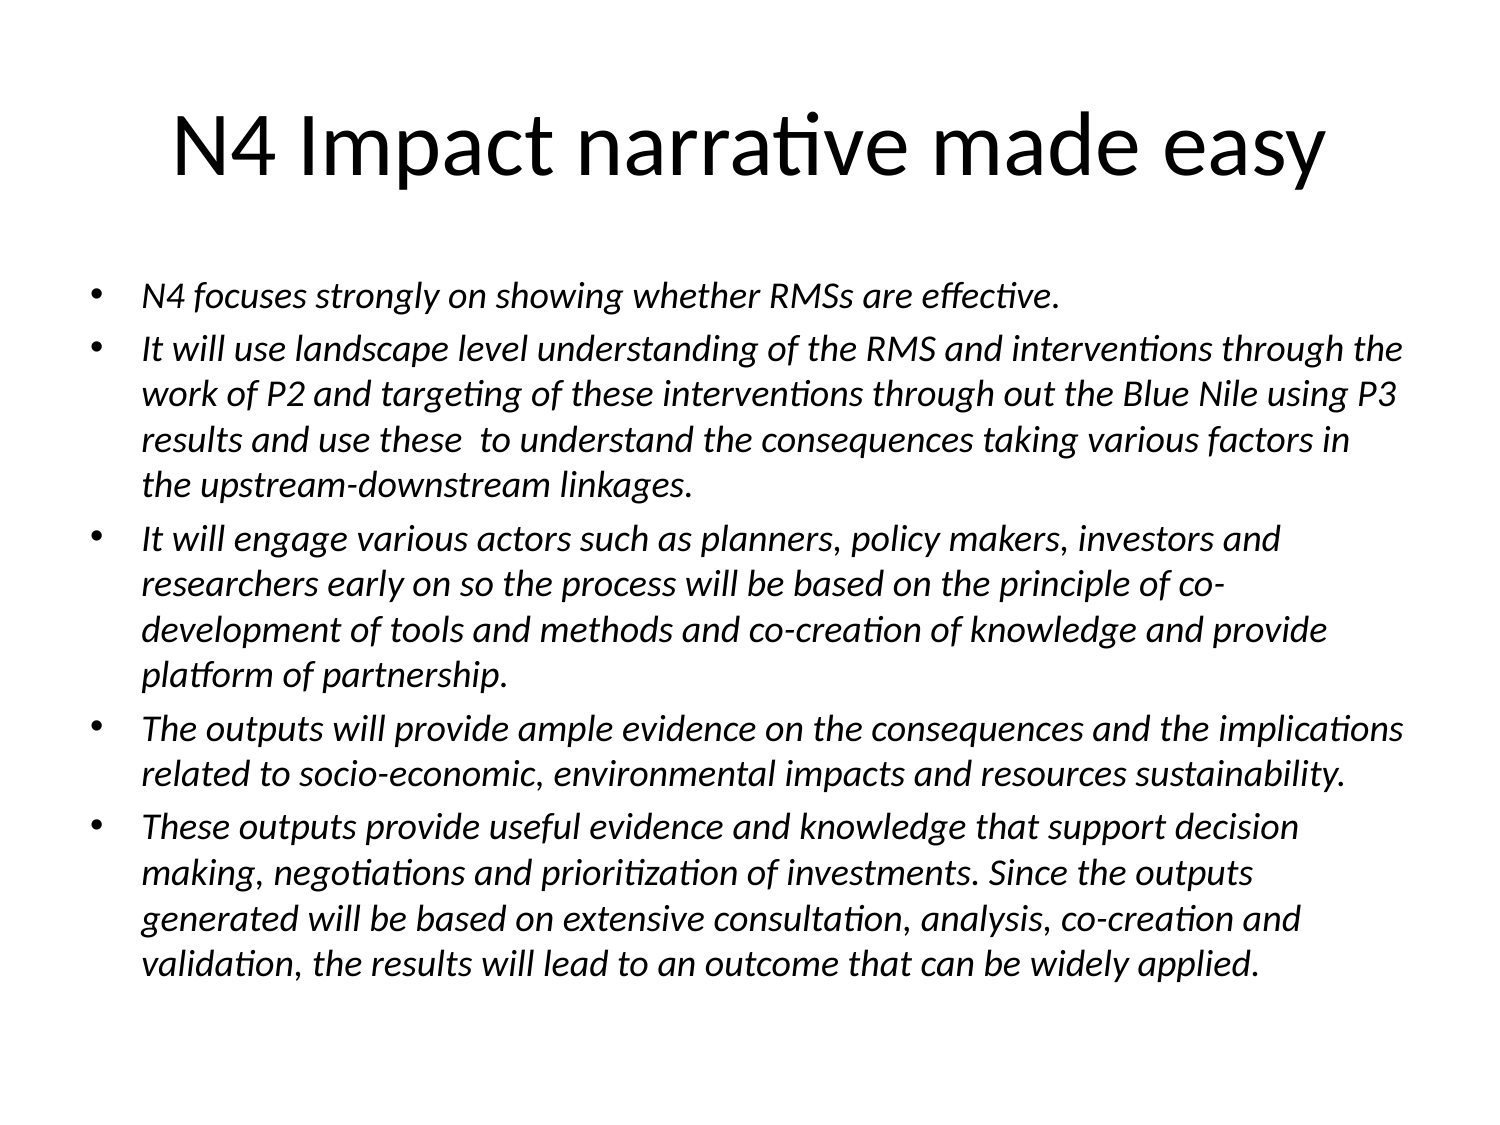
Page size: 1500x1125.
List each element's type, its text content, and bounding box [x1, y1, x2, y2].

title N4 Impact narrative made easy [75, 45, 1425, 233]
list N4 focuses strongly on showing whether RMSs are effective. It will use landscape level understanding of the RMS and interventions through the work of P2 and targeting of these interventions through out the Blue Nile using P3 results and use these to understand the consequences taking various factors in the upstream-downstream linkages. It will engage various actors such as planners, policy makers, investors and researchers early on so the process will be based on the principle of co-development of tools and methods and co-creation of knowledge and provide platform of partnership. The outputs will provide ample evidence on the consequences and the implications related to socio-economic, environmental impacts and resources sustainability. These outputs provide useful evidence and knowledge that support decision making, negotiations and prioritization of investments. Since the outputs generated will be based on extensive consultation, analysis, co-creation and validation, the results will lead to an outcome that can be widely applied. [75, 262, 1425, 1005]
